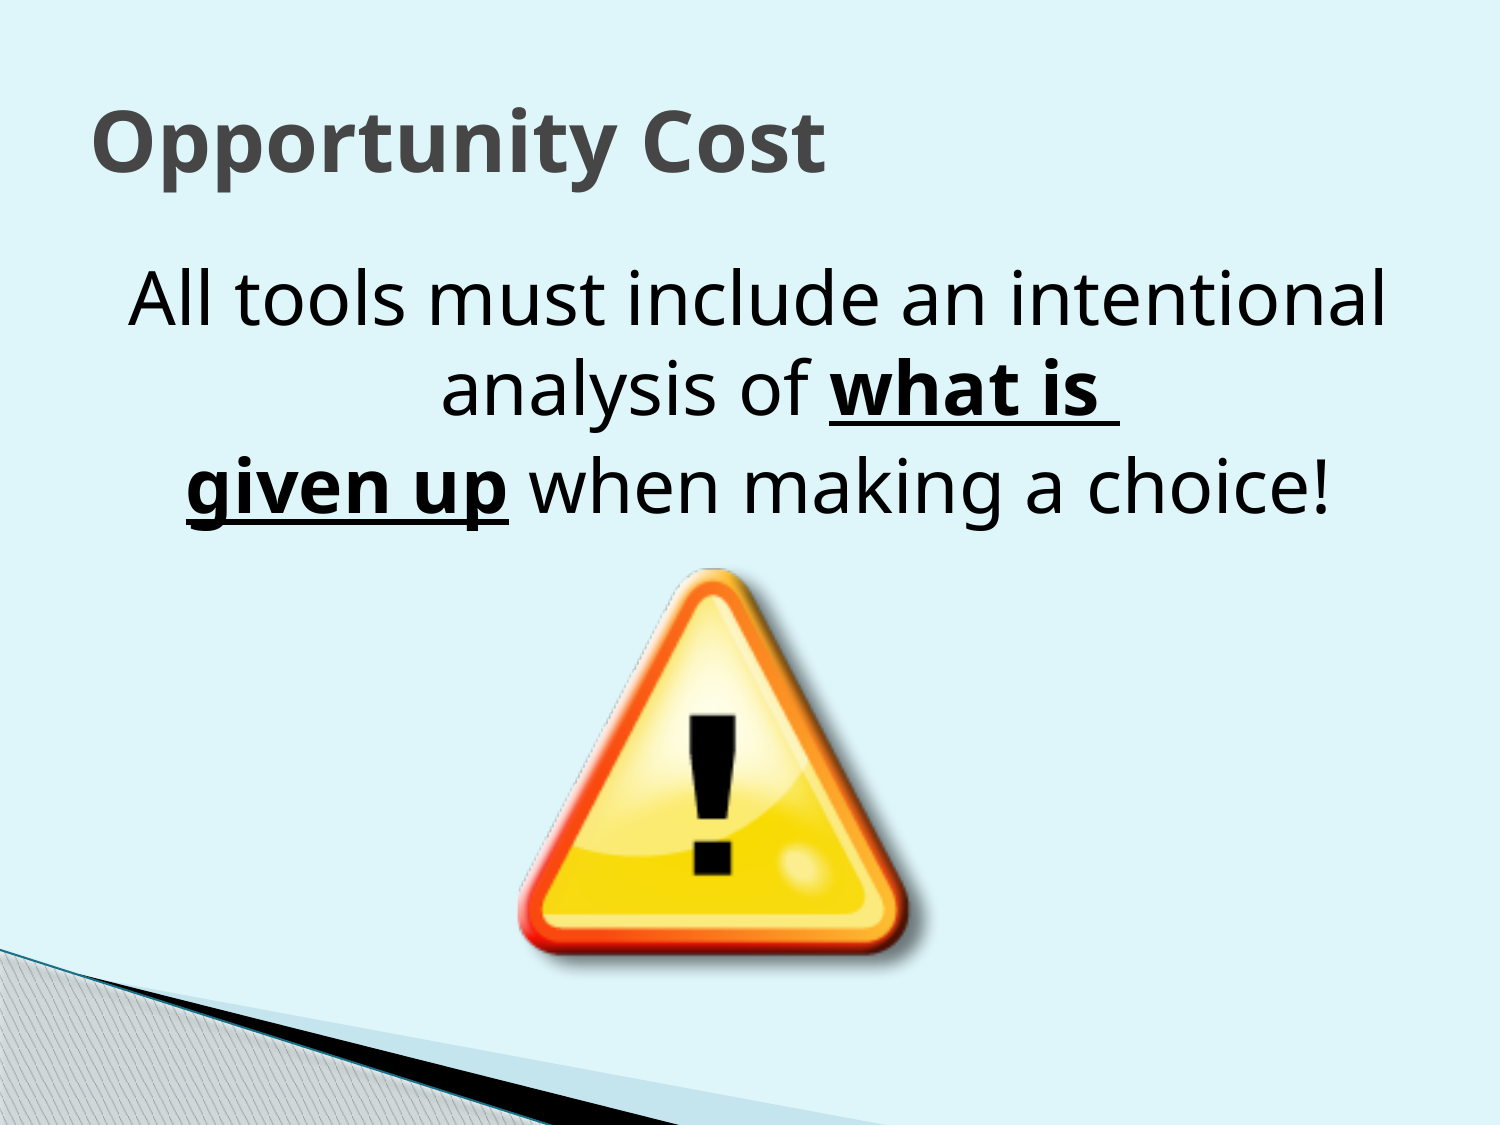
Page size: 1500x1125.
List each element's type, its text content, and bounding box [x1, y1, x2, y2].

title Opportunity Cost [75, 45, 1425, 233]
picture [487, 549, 951, 1013]
list All tools must include an intentional analysis of what is given up when making a choice! [75, 242, 1425, 986]
